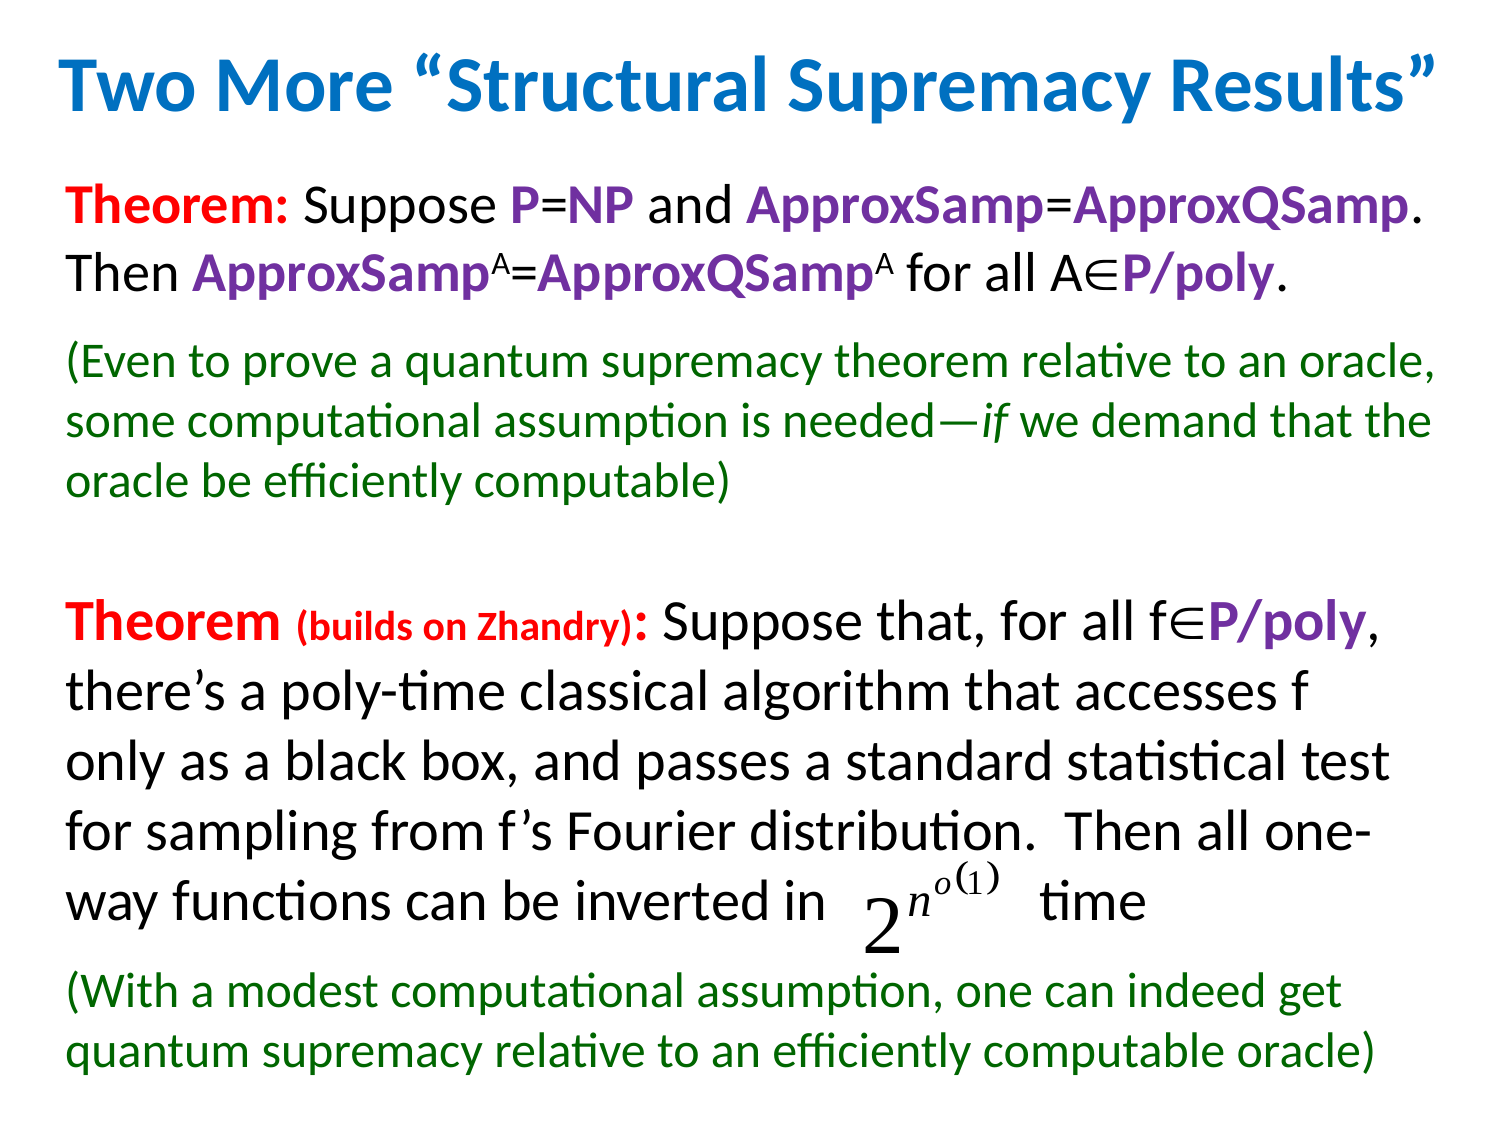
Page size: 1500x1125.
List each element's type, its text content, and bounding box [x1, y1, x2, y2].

text_box Theorem: Suppose P=NP and ApproxSamp=ApproxQSamp. Then ApproxSampA=ApproxQSampA for all AP/poly. (Even to prove a quantum supremacy theorem relative to an oracle, some computational assumption is needed—if we demand that the oracle be efficiently computable) [50, 159, 1475, 515]
text_box Theorem (builds on Zhandry): Suppose that, for all fP/poly, there’s a poly-time classical algorithm that accesses f only as a black box, and passes a standard statistical test for sampling from f’s Fourier distribution. Then all one-way functions can be inverted in time (With a modest computational assumption, one can indeed get quantum supremacy relative to an efficiently computable oracle) [50, 574, 1427, 1085]
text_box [849, 849, 1017, 968]
text_box Two More “Structural Supremacy Results” [24, 24, 1475, 135]
